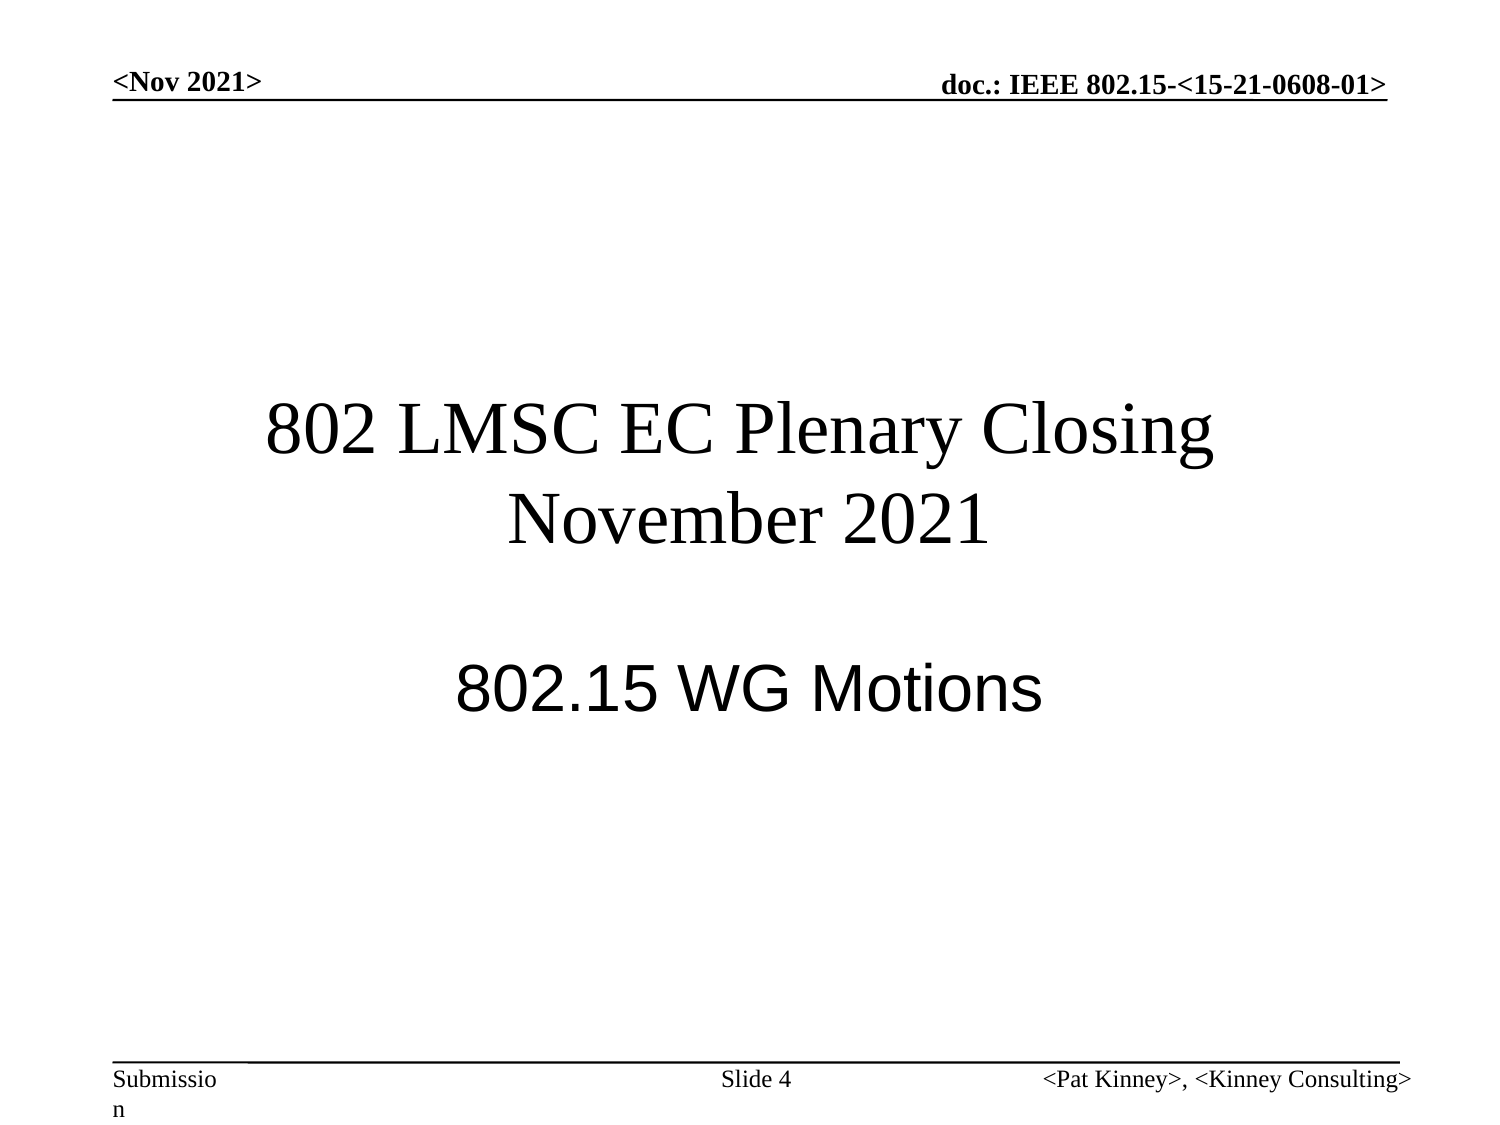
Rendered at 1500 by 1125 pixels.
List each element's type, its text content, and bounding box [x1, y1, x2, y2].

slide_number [112, 62, 375, 98]
footer <Pat Kinney>, <Kinney Consulting> [900, 1062, 1413, 1093]
title 802 LMSC EC Plenary Closing November 2021 [112, 375, 1388, 563]
subtitle 802.15 WG Motions [225, 637, 1275, 925]
slide_number Slide 4 [712, 1062, 800, 1093]
